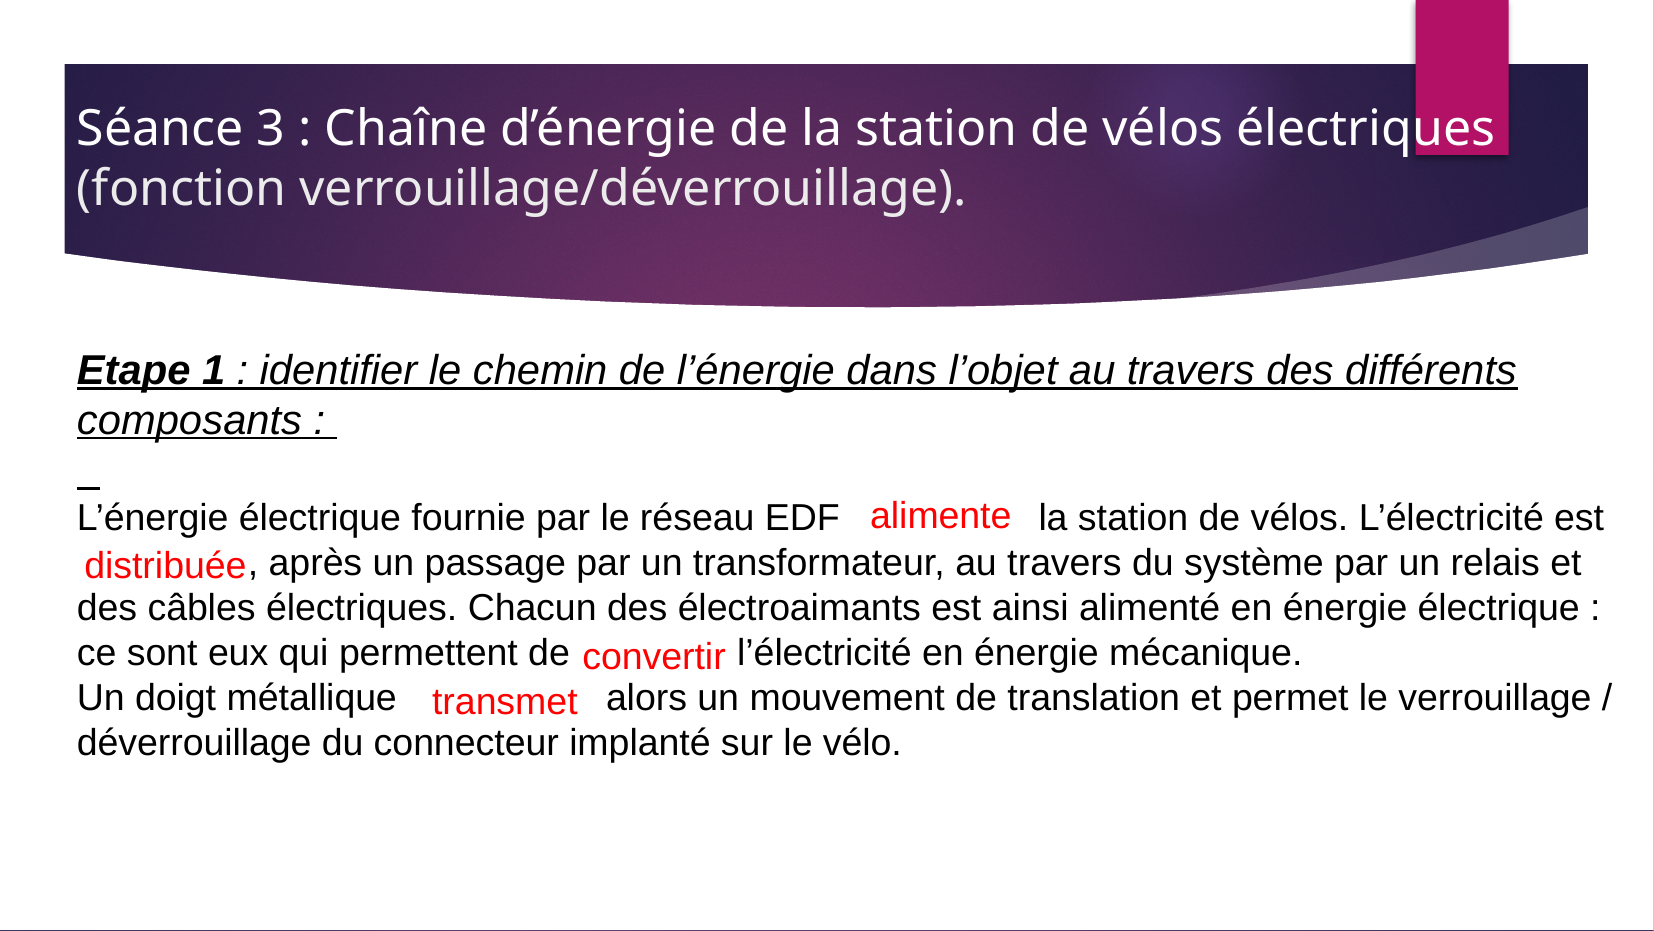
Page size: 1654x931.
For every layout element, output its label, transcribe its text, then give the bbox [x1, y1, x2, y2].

picture [65, 64, 1588, 307]
text_box Séance 3 : Chaîne d’énergie de la station de vélos électriques (fonction verrouillage/déverrouillage). [62, 88, 1524, 223]
text_box Etape 1 : identifier le chemin de l’énergie dans l’objet au travers des différents composants : L’énergie électrique fournie par le réseau EDF la station de vélos. L’électricité est , après un passage par un transformateur, au travers du système par un relais et des câbles électriques. Chacun des électroaimants est ainsi alimenté en énergie électrique : ce sont eux qui permettent de l’électricité en énergie mécanique. Un doigt métallique alors un mouvement de translation et permet le verrouillage / déverrouillage du connecteur implanté sur le vélo. [62, 335, 1633, 771]
text_box alimente [855, 483, 1038, 544]
text_box convertir [567, 624, 750, 684]
text_box distribuée [69, 533, 269, 594]
text_box transmet [417, 669, 600, 730]
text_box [1259, 261, 1433, 292]
picture [65, 64, 1415, 88]
